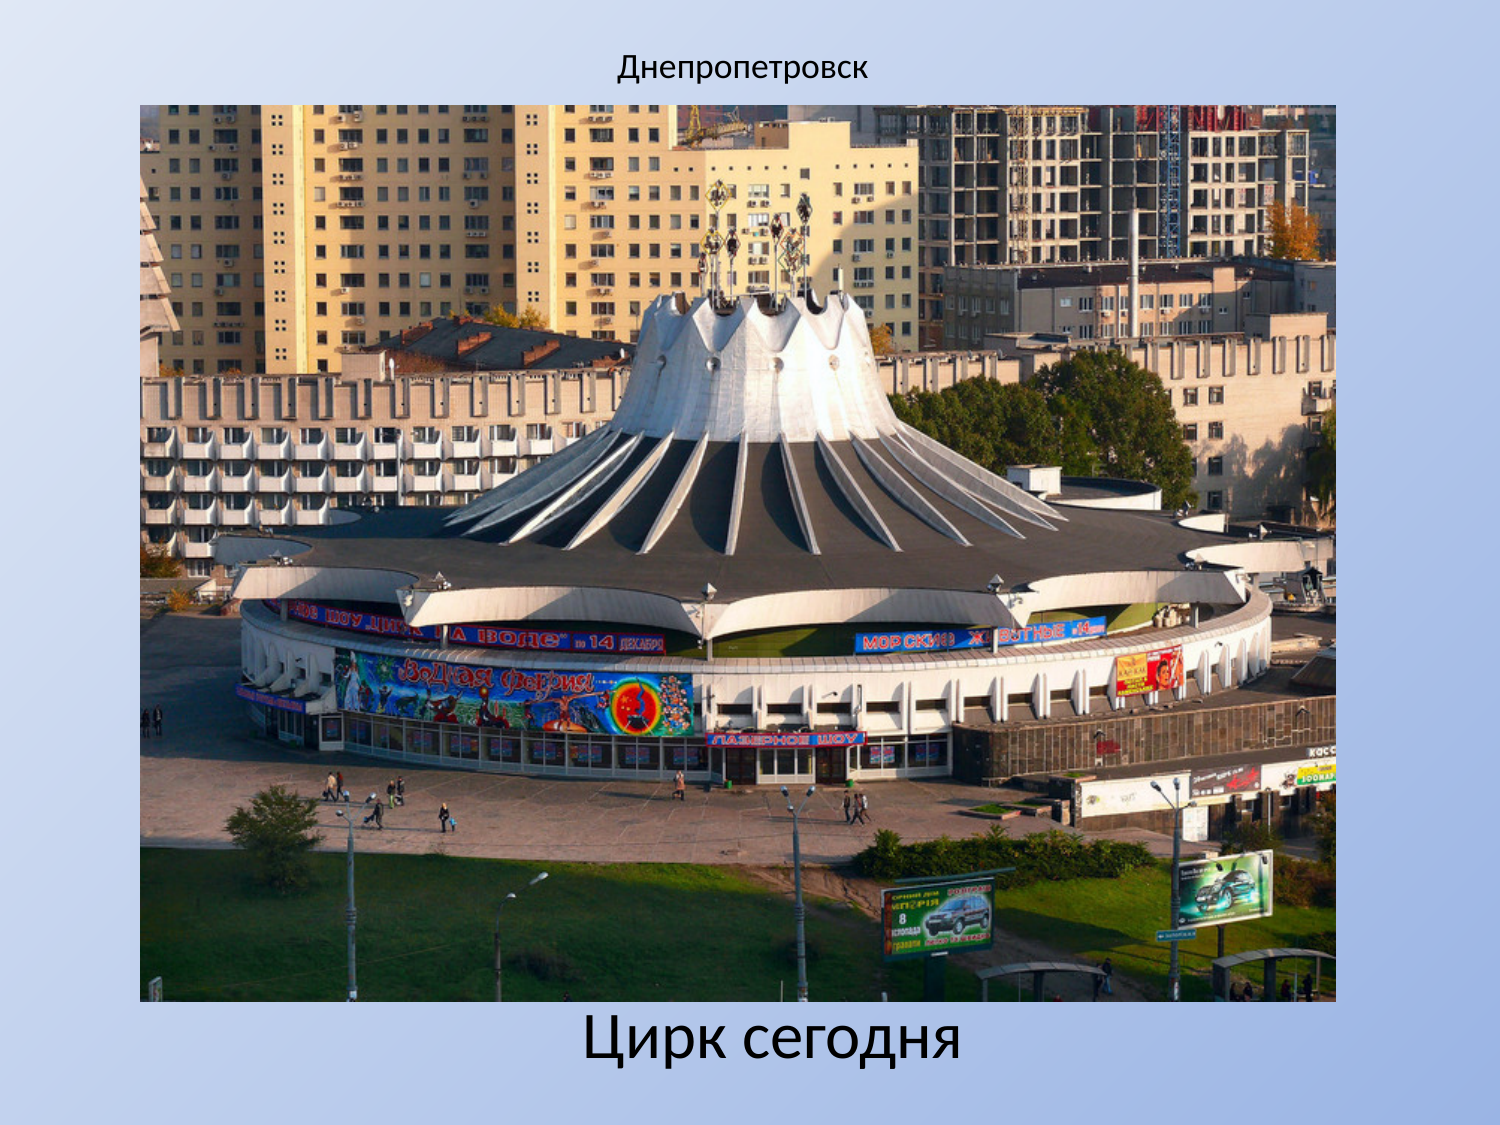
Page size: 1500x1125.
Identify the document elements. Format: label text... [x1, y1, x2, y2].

title Днепропетровск [105, 35, 1381, 94]
subtitle Цирк сегодня [82, 984, 1465, 1097]
picture [140, 105, 1337, 1003]
